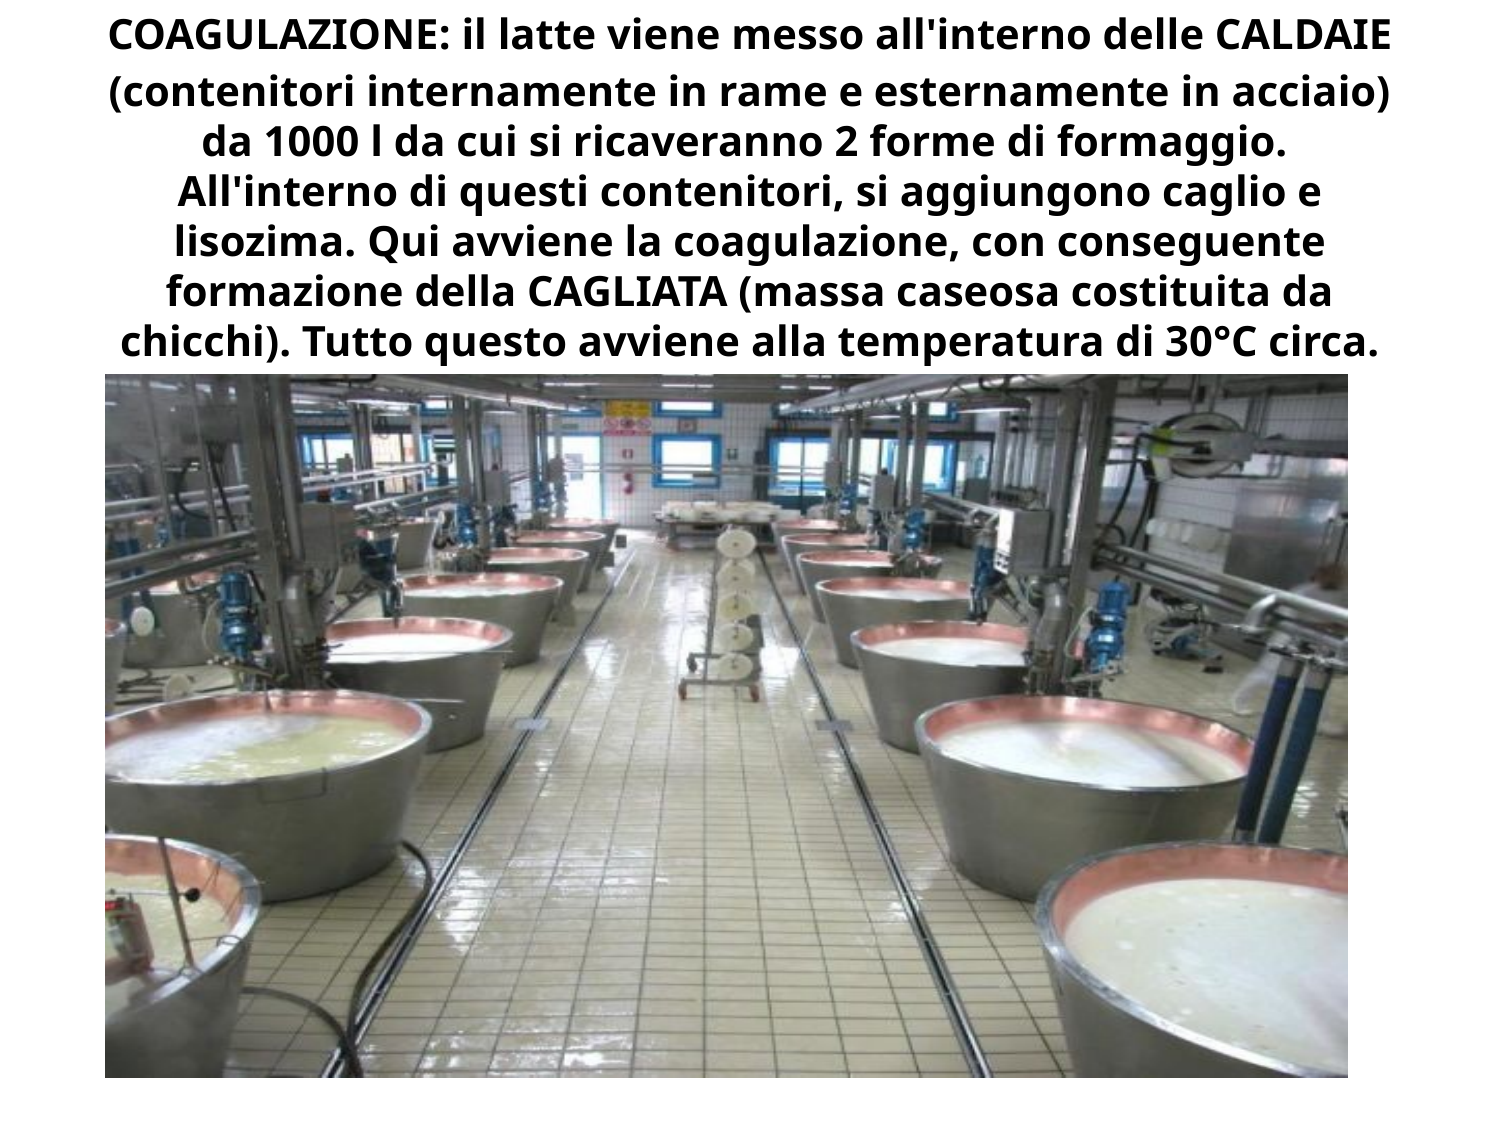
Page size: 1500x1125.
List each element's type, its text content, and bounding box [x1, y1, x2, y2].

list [105, 374, 1348, 1079]
title COAGULAZIONE: il latte viene messo all'interno delle CALDAIE (contenitori internamente in rame e esternamente in acciaio) da 1000 l da cui si ricaveranno 2 forme di formaggio. All'interno di questi contenitori, si aggiungono caglio e lisozima. Qui avviene la coagulazione, con conseguente formazione della CAGLIATA (massa caseosa costituita da chicchi). Tutto questo avviene alla temperatura di 30°C circa. [74, 140, 1426, 233]
